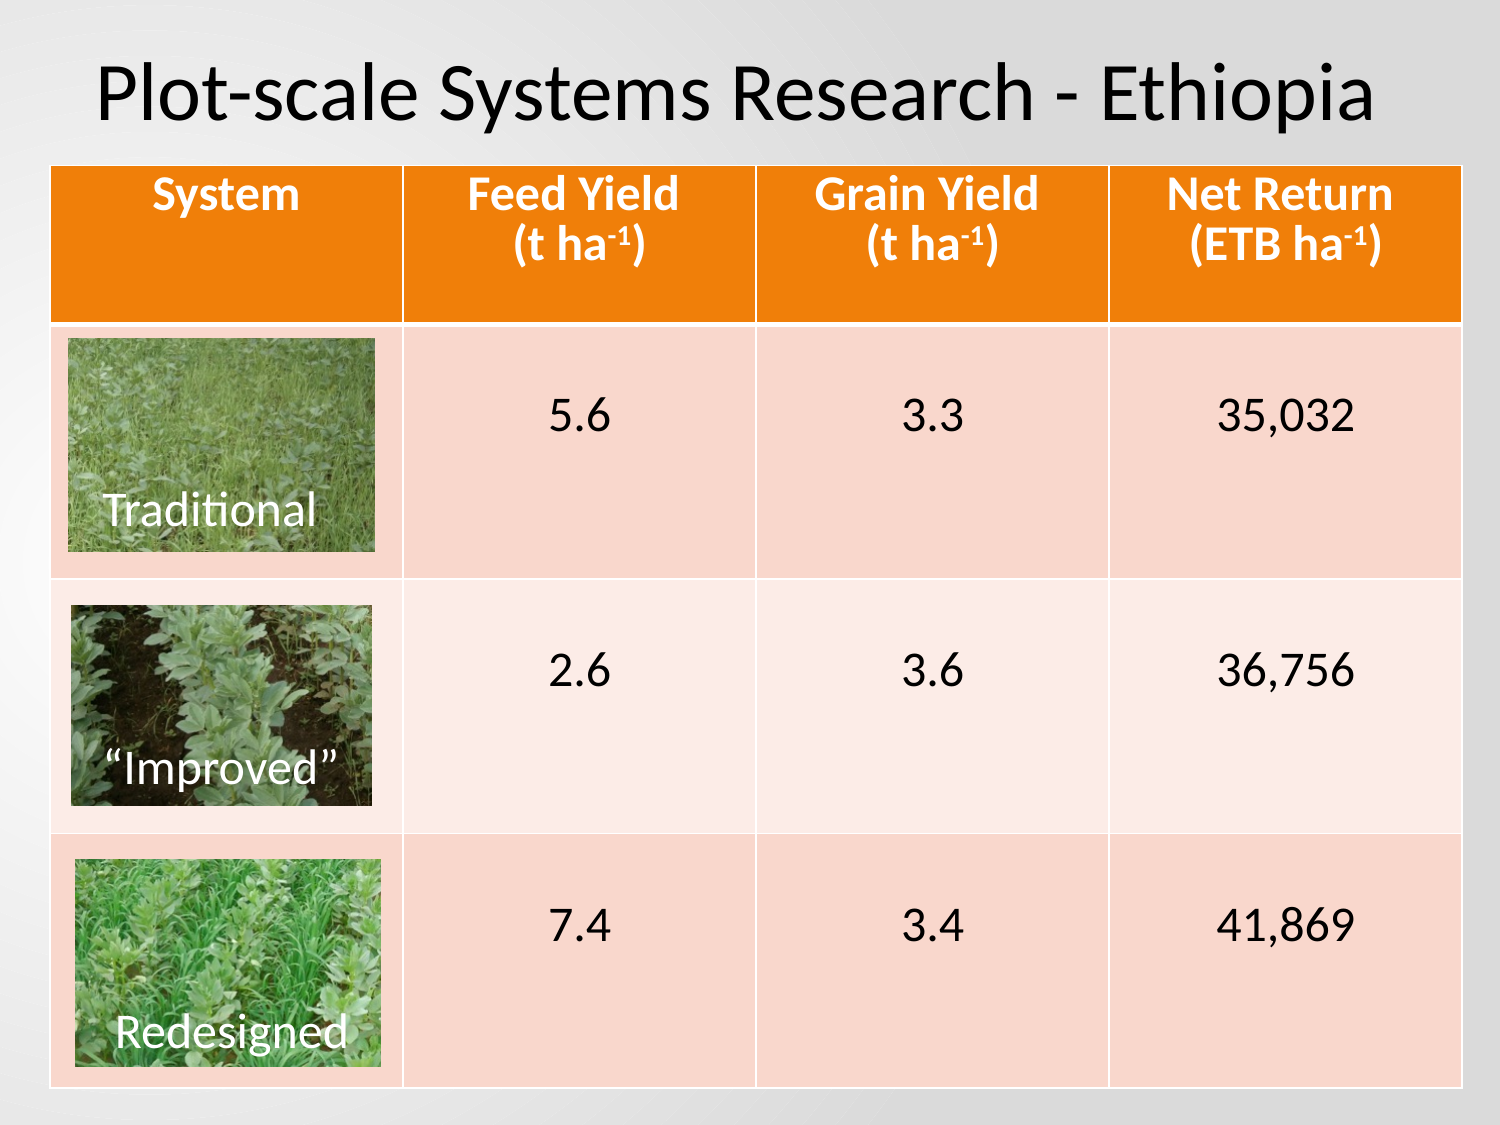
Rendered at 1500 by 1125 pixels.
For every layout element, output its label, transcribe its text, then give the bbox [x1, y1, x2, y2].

table_cell [51, 327, 402, 578]
table_cell 35,032 [1110, 327, 1461, 578]
table_cell 5.6 [404, 327, 755, 578]
table_cell 36,756 [1110, 580, 1461, 833]
table_cell [51, 834, 402, 1087]
table_header Net Return (ETB ha-1) [1110, 166, 1461, 322]
picture [67, 338, 376, 552]
table_header Feed Yield (t ha-1) [404, 166, 755, 322]
table_cell 41,869 [1110, 834, 1461, 1087]
table_header System [51, 166, 402, 322]
table_cell 7.4 [404, 834, 755, 1087]
table_cell 3.3 [757, 327, 1108, 578]
text_box Plot-scale Systems Research - Ethiopia [81, 29, 1393, 145]
table_cell 2.6 [404, 580, 755, 833]
picture [74, 858, 381, 1067]
table_cell 3.4 [757, 834, 1108, 1087]
table_cell 3.6 [757, 580, 1108, 833]
table_header Grain Yield (t ha-1) [757, 166, 1108, 322]
picture [71, 604, 373, 806]
table_cell [51, 580, 402, 833]
